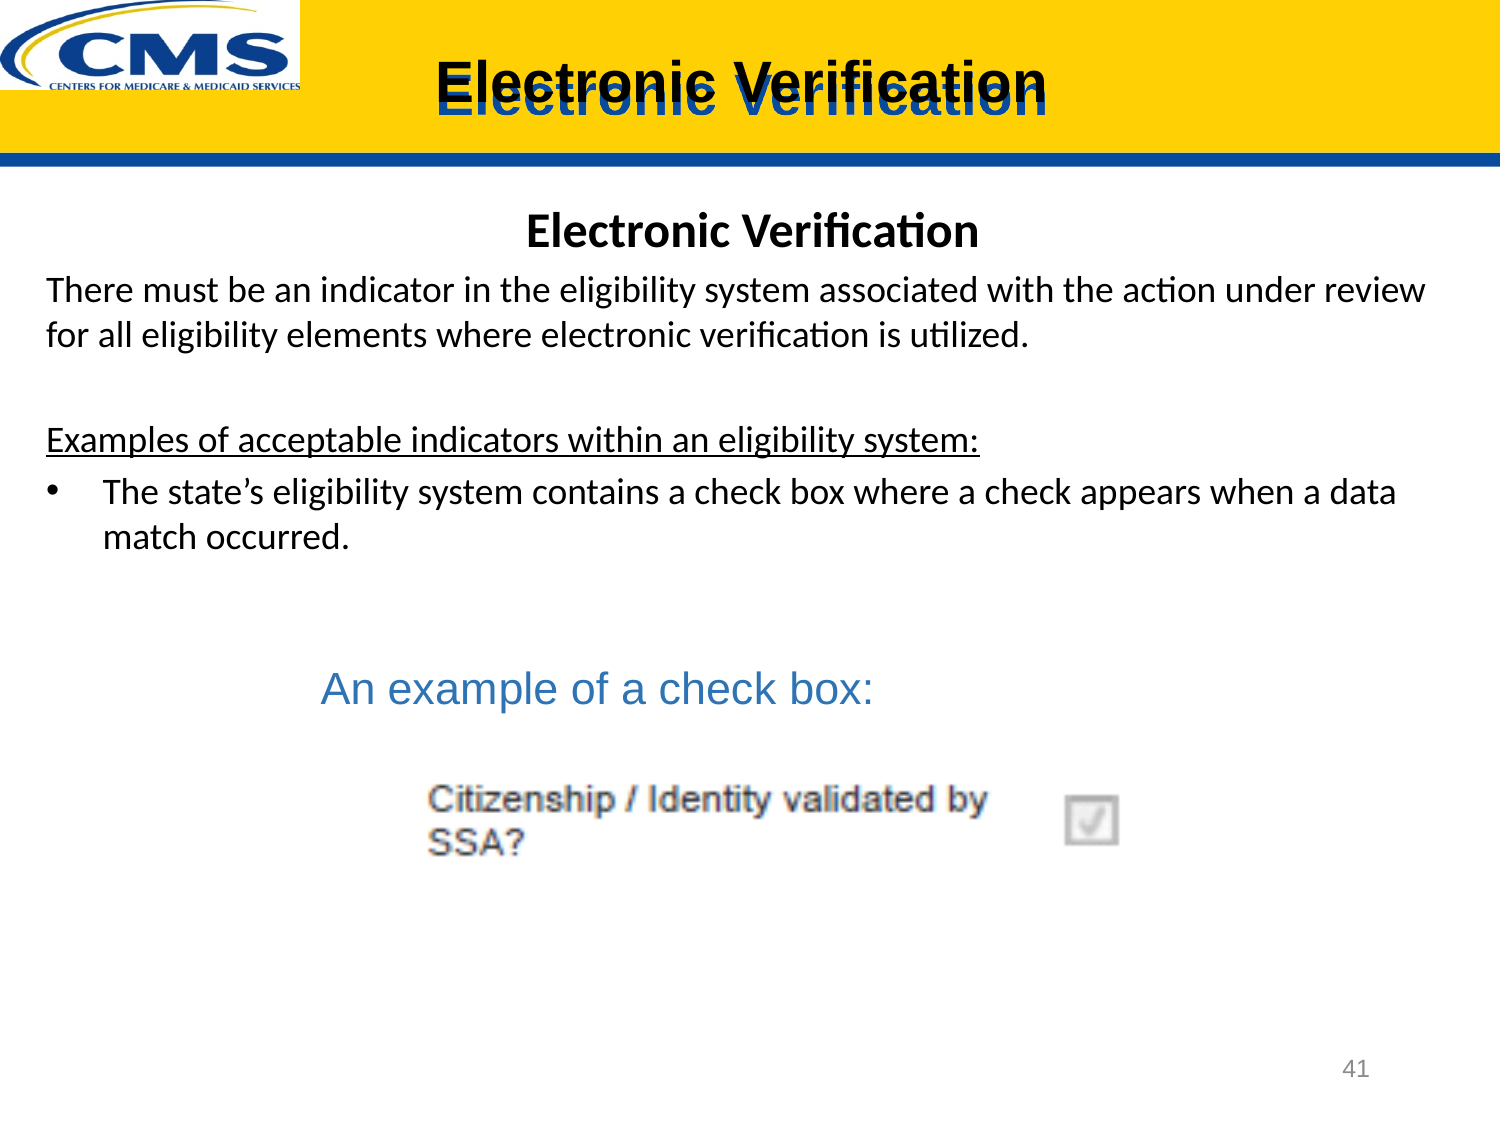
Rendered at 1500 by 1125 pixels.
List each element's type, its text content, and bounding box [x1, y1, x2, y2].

title Electronic Verification [0, 22, 1500, 137]
list Electronic Verification There must be an indicator in the eligibility system associated with the action under review for all eligibility elements where electronic verification is utilized. Examples of acceptable indicators within an eligibility system: The state’s eligibility system contains a check box where a check appears when a data match occurred. [31, 189, 1475, 1103]
picture [0, 0, 300, 90]
picture [212, 662, 1298, 912]
